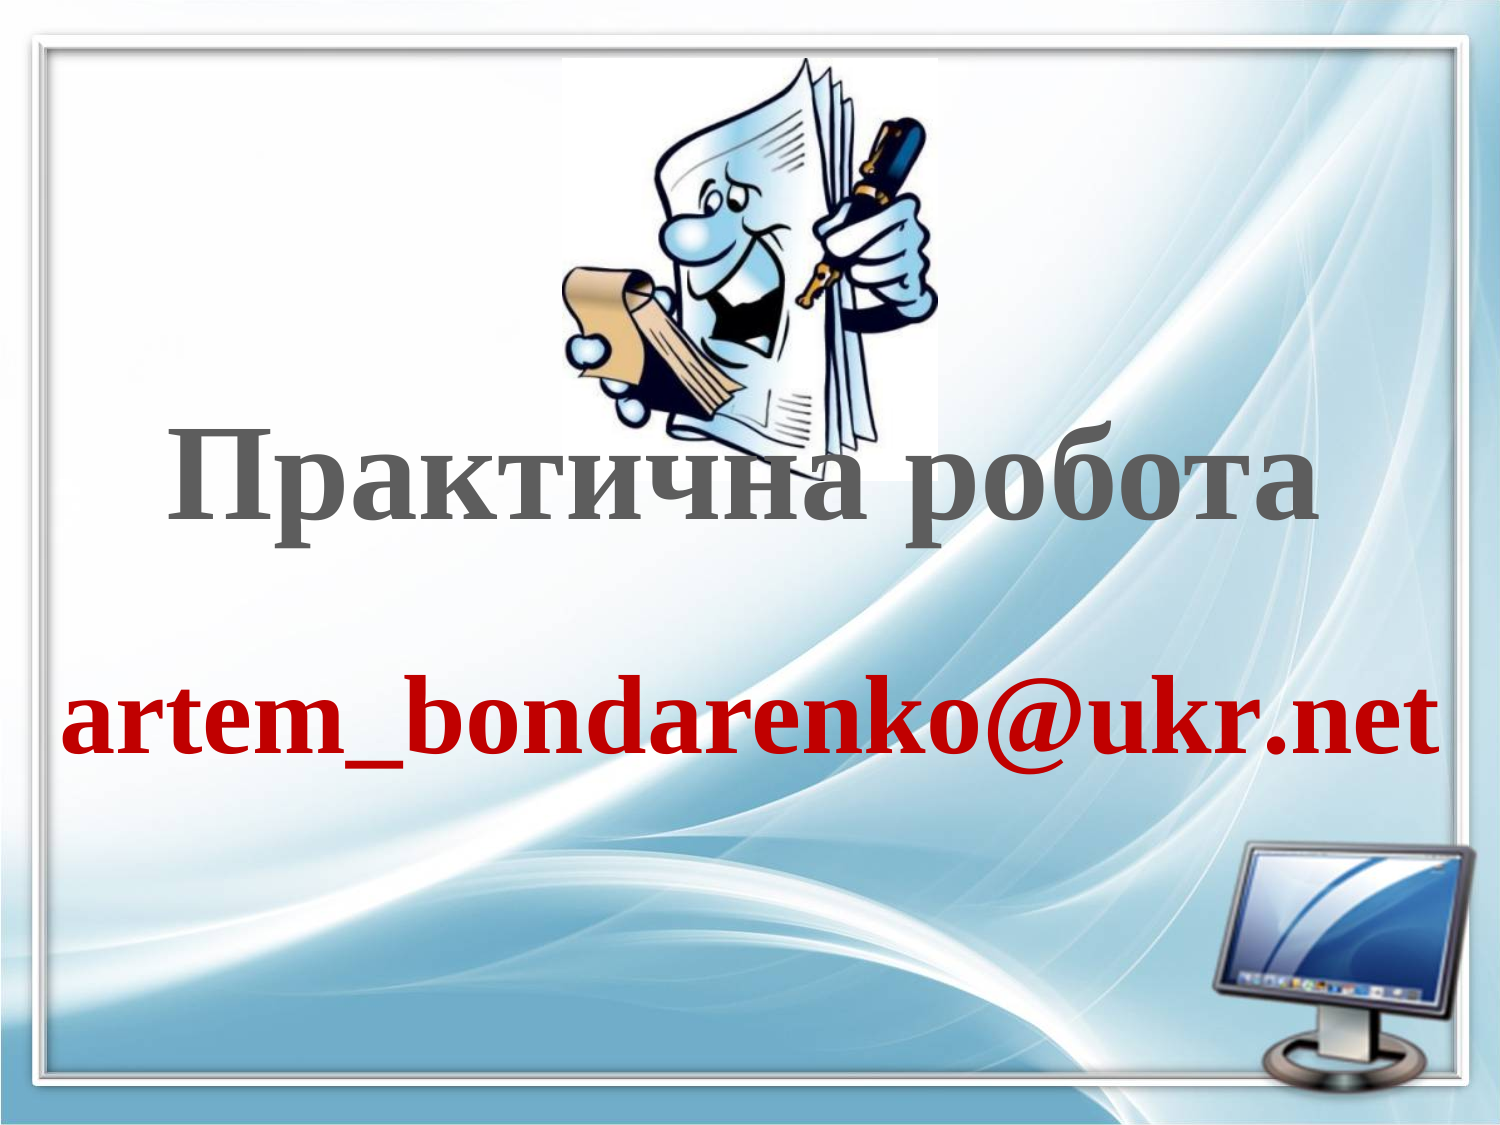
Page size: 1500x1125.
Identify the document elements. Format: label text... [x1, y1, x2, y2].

picture [0, 0, 1500, 573]
picture [0, 844, 1500, 1125]
text_box Практична робота [70, 375, 1418, 555]
title artem_bondarenko@ukr.net [0, 573, 1500, 844]
